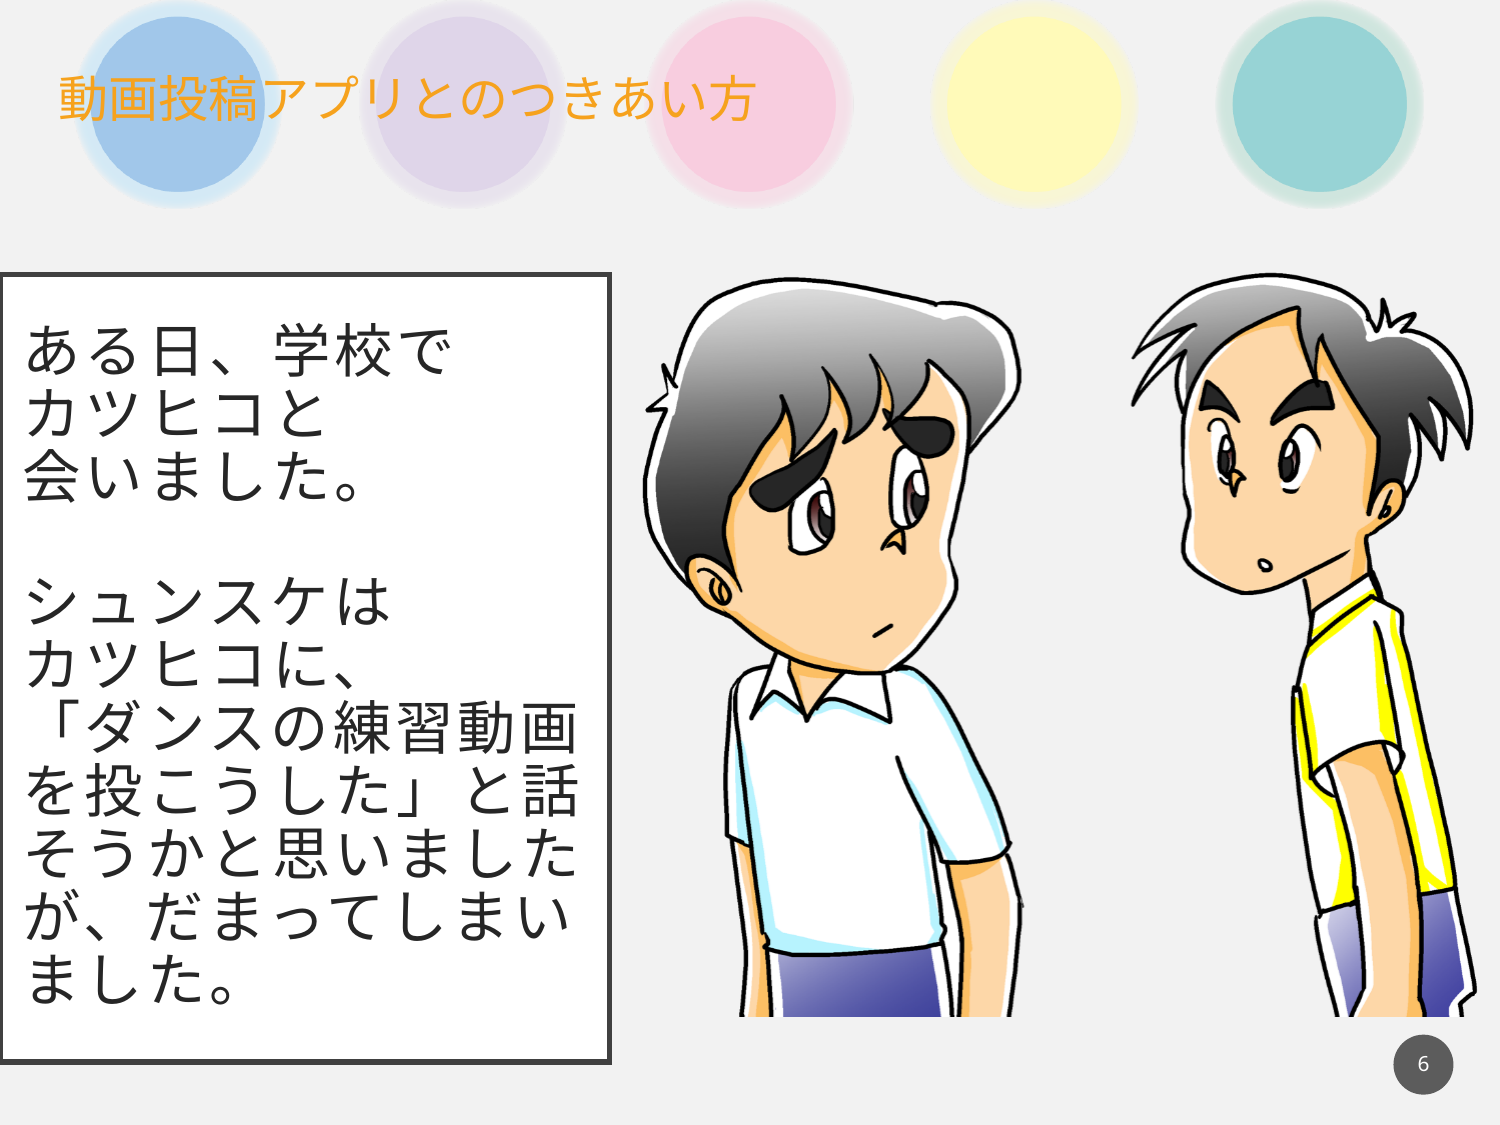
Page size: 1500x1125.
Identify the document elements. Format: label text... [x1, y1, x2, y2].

title ある日、学校で カツヒコと 会いました。 シュンスケは カツヒコに、 「ダンスの練習動画を投こうした」と話そうかと思いましたが、だまってしまいました。 [0, 272, 612, 1065]
picture [73, 0, 1424, 209]
slide_number 6 [1393, 1034, 1454, 1095]
picture [609, 231, 1499, 1017]
